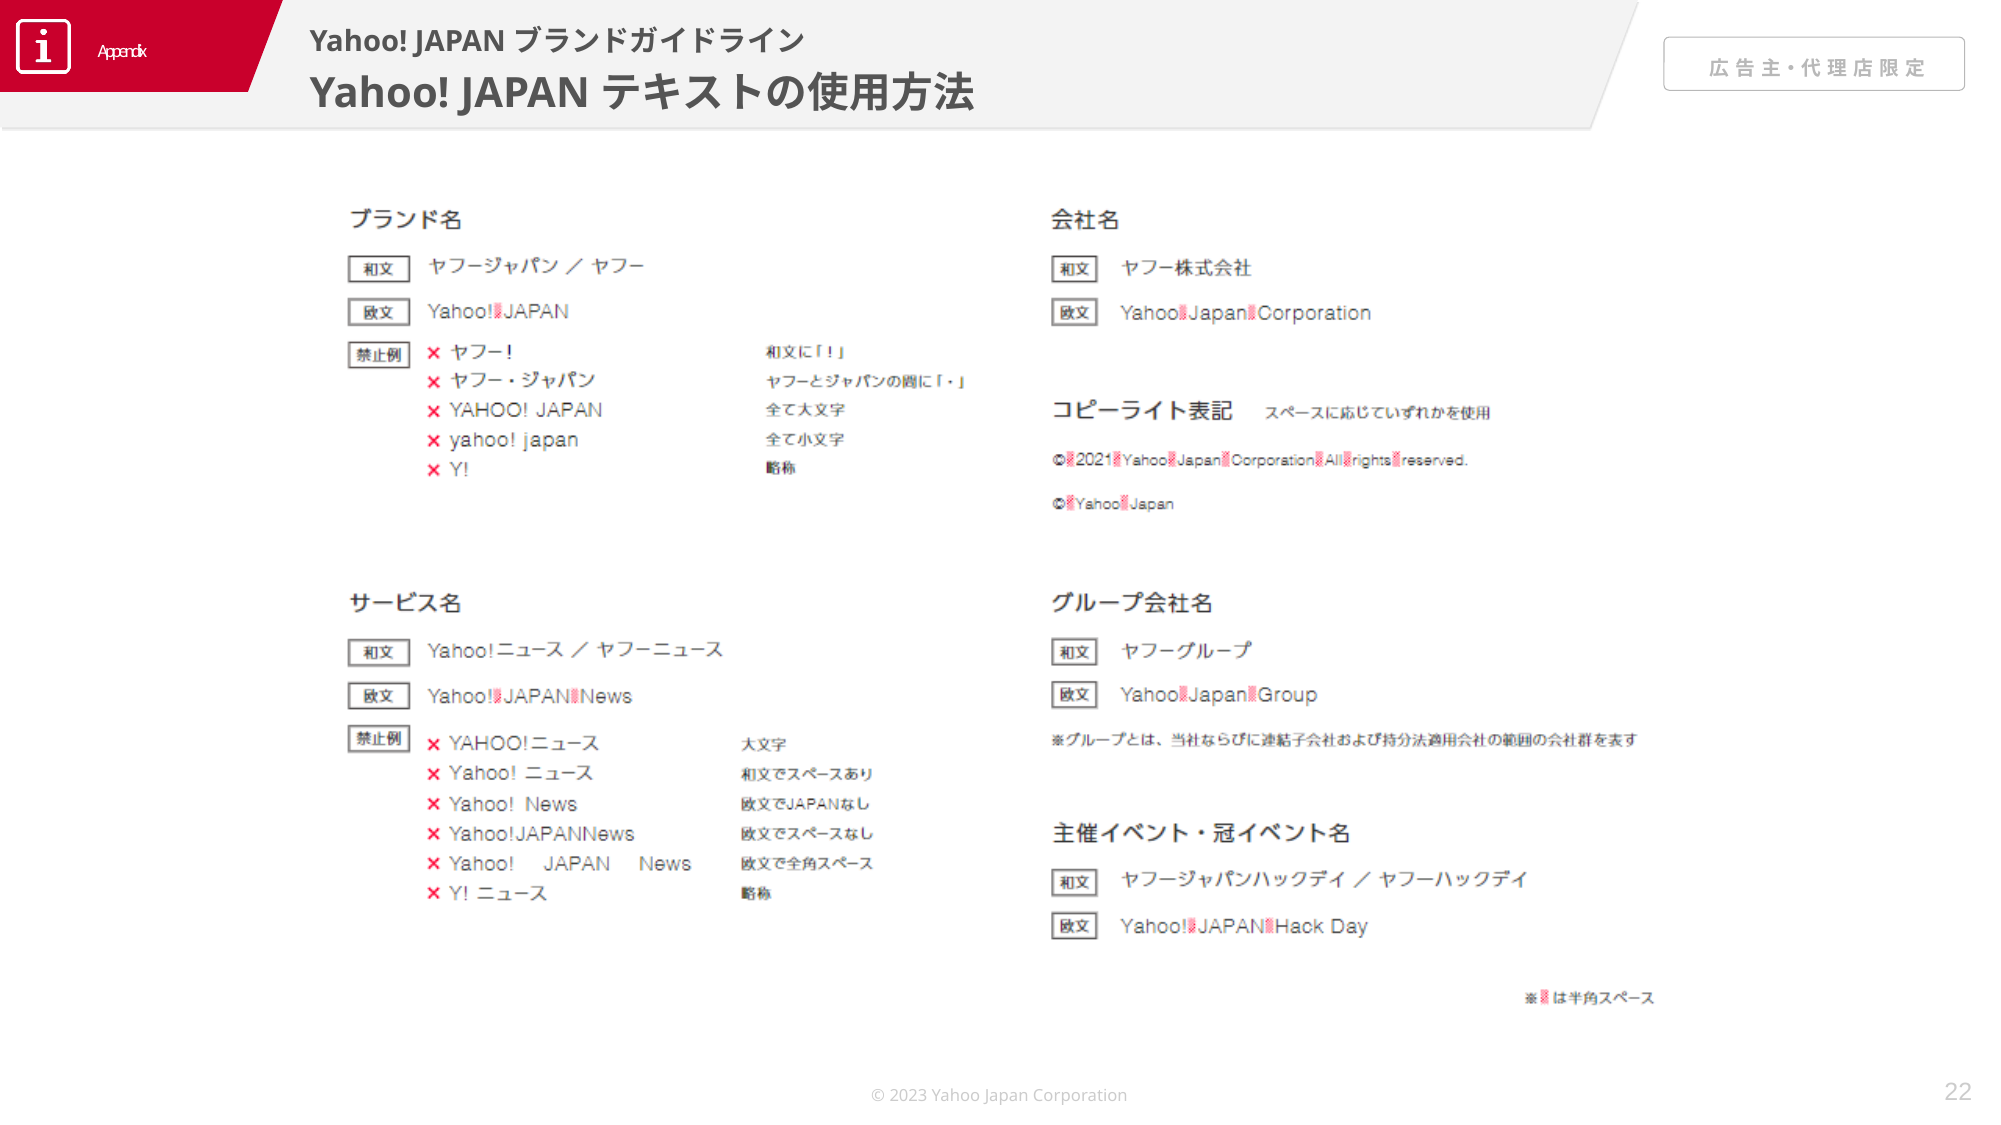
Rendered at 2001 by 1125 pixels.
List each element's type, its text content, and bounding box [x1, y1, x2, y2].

picture [337, 198, 1663, 1010]
list Appendix [97, 13, 240, 81]
text_box Yahoo! JAPANブランドガイドライン Yahoo! JAPANテキストの使用方法 [309, 41, 1645, 97]
picture [7, 11, 79, 78]
